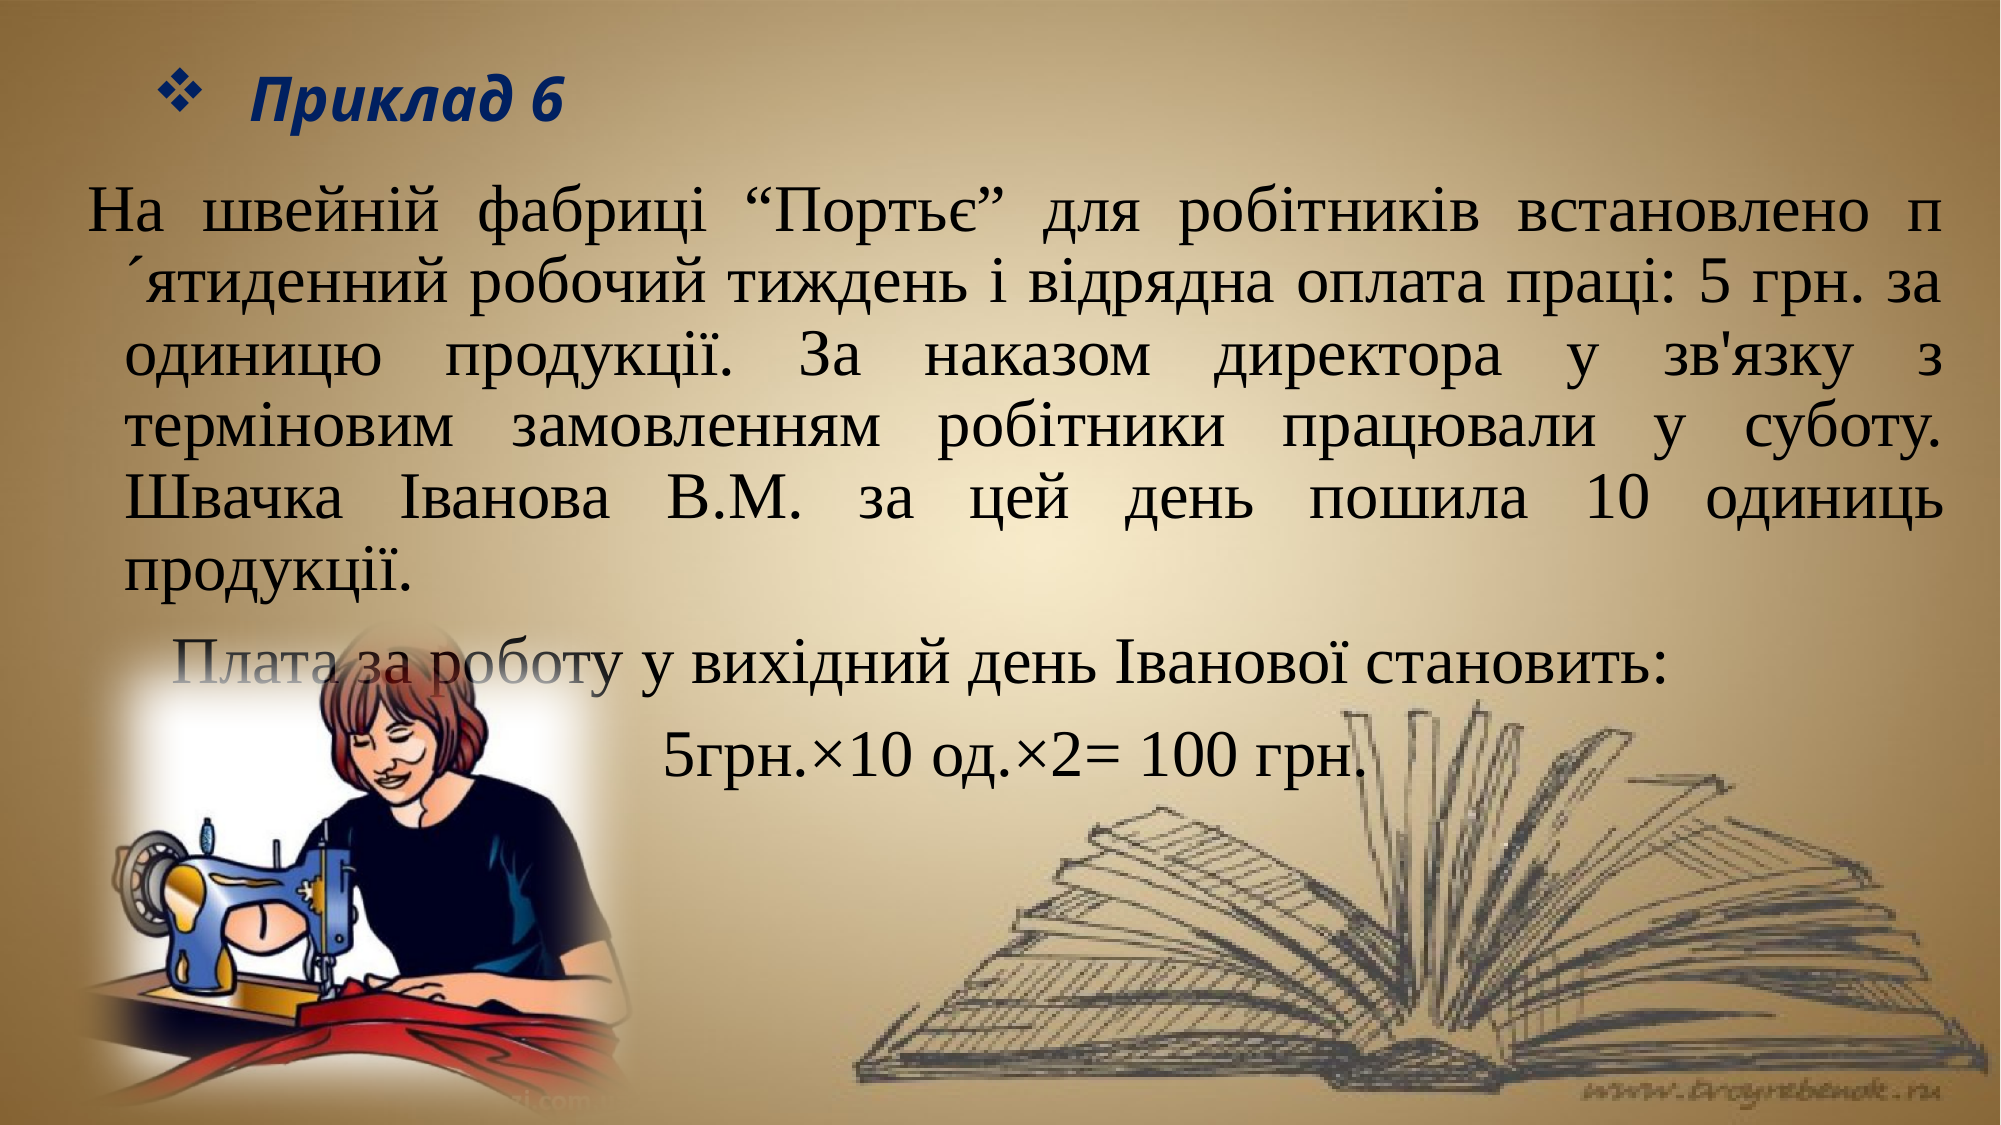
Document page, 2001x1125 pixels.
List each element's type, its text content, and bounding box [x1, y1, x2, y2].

list На швейній фабриці “Портьє” для робітників встановлено п´ятиденний робочий тиждень і відрядна оплата праці: 5 грн. за одиницю продукції. За наказом директора у зв'язку з терміновим замовленням робітники працювали у суботу. Швачка Іванова В.М. за цей день пошила 10 одиниць продукції. Плата за роботу у вихідний день Іванової становить: 5грн.×10 од.×2= 100 грн. [72, 166, 1961, 1067]
picture [0, 0, 2001, 1125]
title Приклад 6 [137, 59, 1863, 142]
